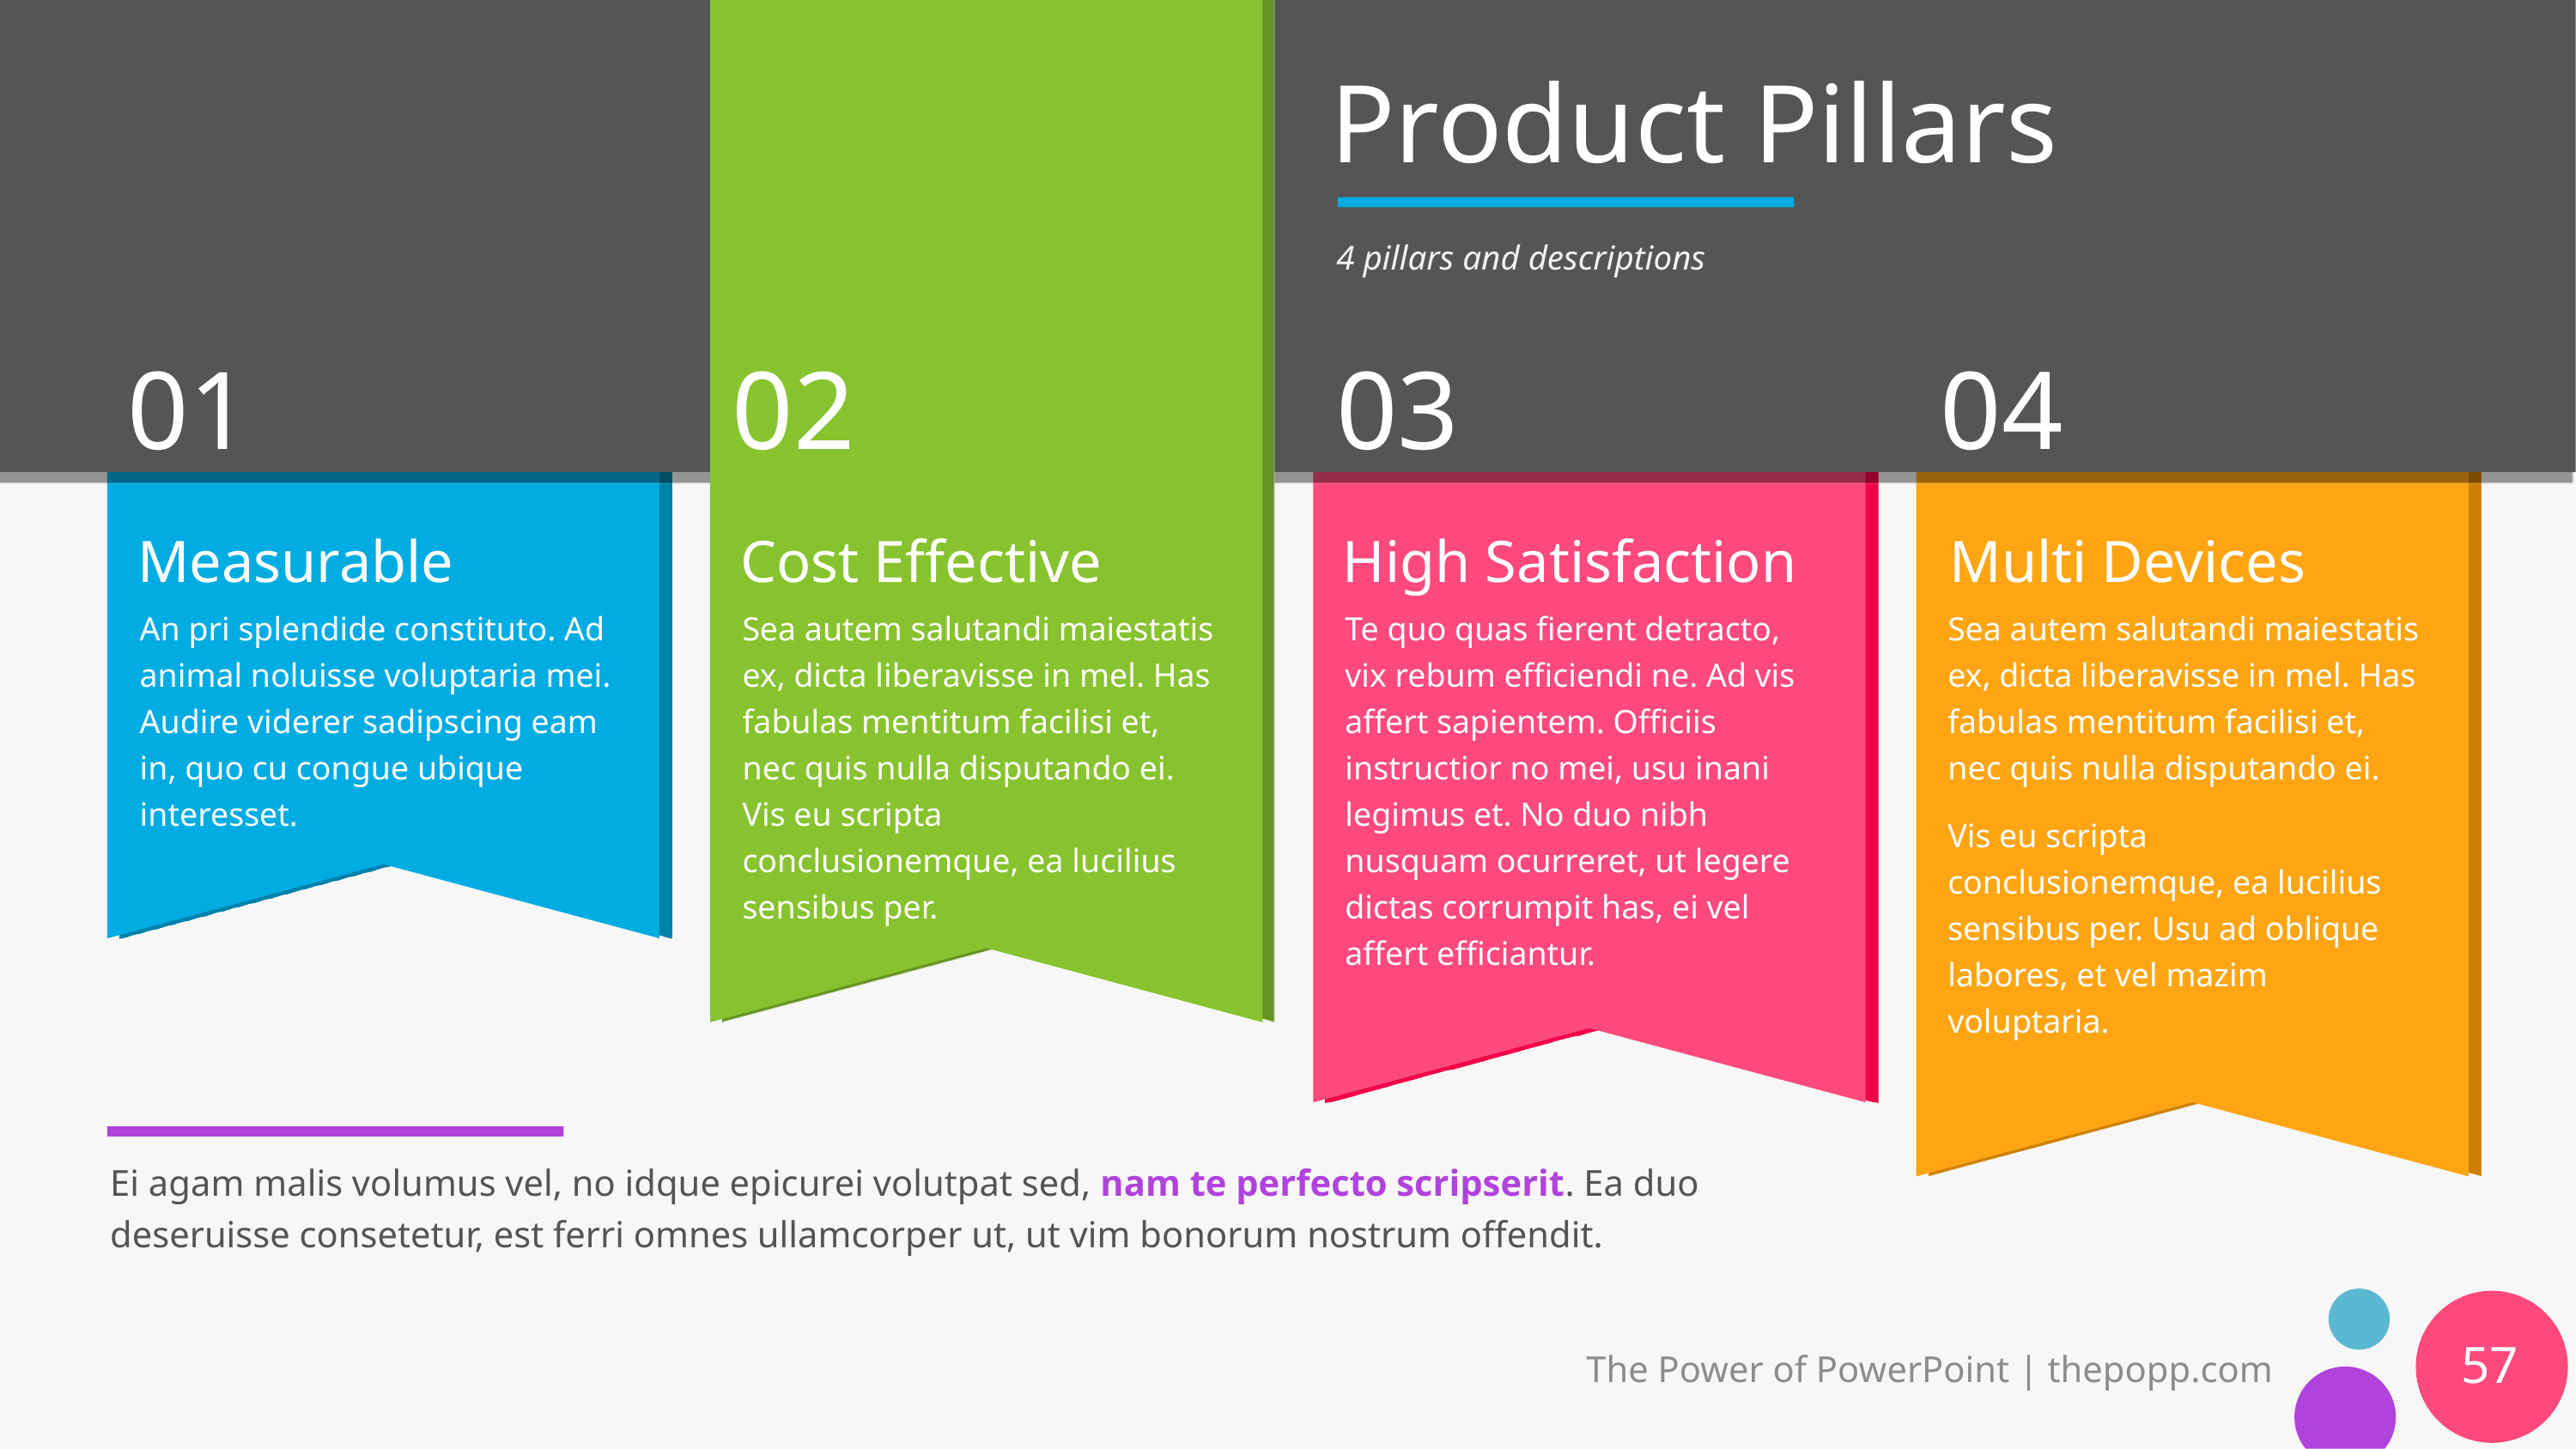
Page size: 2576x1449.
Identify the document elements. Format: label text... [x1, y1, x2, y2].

list Measurable [114, 500, 639, 602]
list Ei agam malis volumus vel, no idque epicurei volutpat sed, nam te perfecto scripserit. Ea duo deseruisse consetetur, est ferri omnes ullamcorper ut, ut vim bonorum nostrum offendit. [87, 1140, 1881, 1325]
list Sea autem salutandi maiestatis ex, dicta liberavisse in mel. Has fabulas mentitum facilisi et, nec quis nulla disputando ei. Vis eu scripta conclusionemque, ea lucilius sensibus per. [719, 589, 1245, 939]
list Te quo quas fierent detracto, vix rebum efficiendi ne. Ad vis affert sapientem. Officiis instructior no mei, usu inani legimus et. No duo nibh nusquam ocurreret, ut legere dictas corrumpit has, ei vel affert efficiantur. [1321, 589, 1848, 997]
list High Satisfaction [1320, 500, 1844, 602]
list Sea autem salutandi maiestatis ex, dicta liberavisse in mel. Has fabulas mentitum facilisi et, nec quis nulla disputando ei. Vis eu scripta conclusionemque, ea lucilius sensibus per. Usu ad oblique labores, et vel mazim voluptaria. [1924, 589, 2451, 1086]
list Cost Effective [717, 500, 1241, 602]
footer The Power of PowerPoint | thepopp.com [1479, 1332, 2296, 1410]
list An pri splendide constituto. Ad animal noluisse voluptaria mei. Audire viderer sadipscing eam in, quo cu congue ubique interesset. [116, 589, 642, 845]
slide_number 57 [2414, 1328, 2567, 1406]
list 4 pillars and descriptions [1313, 217, 2454, 288]
list Multi Devices [1926, 500, 2447, 589]
title Product Pillars [1307, 34, 2469, 205]
